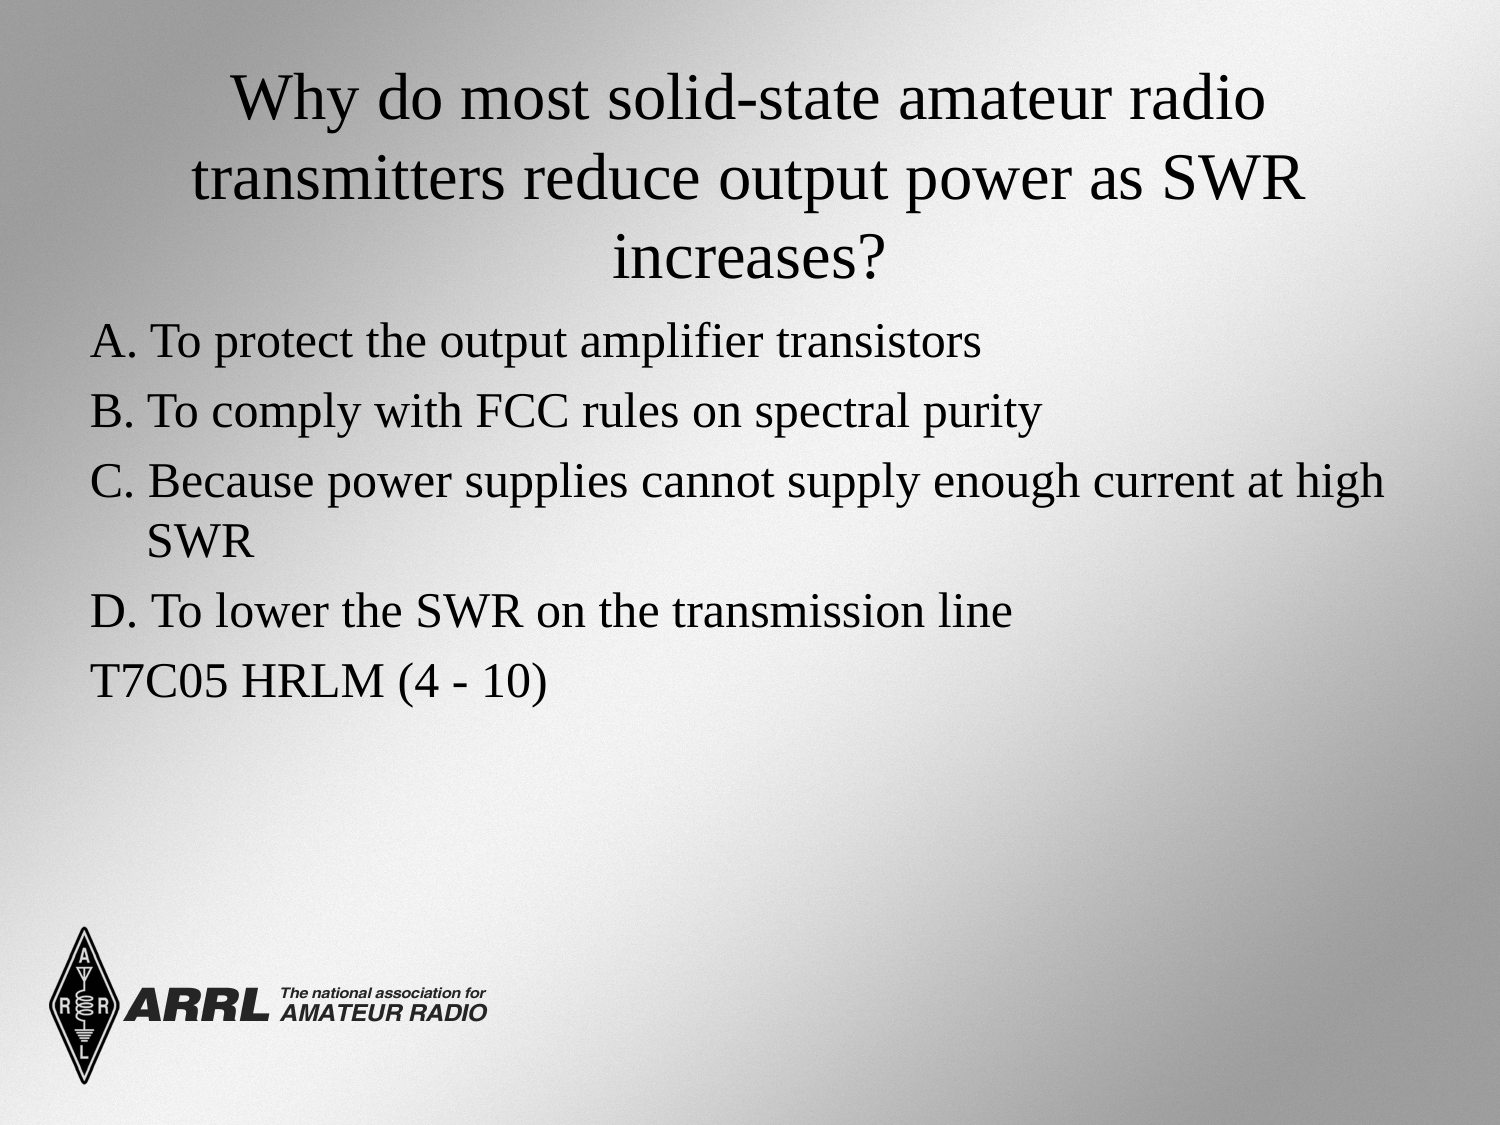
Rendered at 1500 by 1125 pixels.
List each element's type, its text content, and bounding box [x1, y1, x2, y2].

list A. To protect the output amplifier transistors B. To comply with FCC rules on spectral purity C. Because power supplies cannot supply enough current at high SWR D. To lower the SWR on the transmission line T7C05 HRLM (4 - 10) [75, 299, 1425, 1005]
picture [0, 0, 1500, 1125]
title Why do most solid-state amateur radio transmitters reduce output power as SWR increases? [75, 45, 1425, 233]
